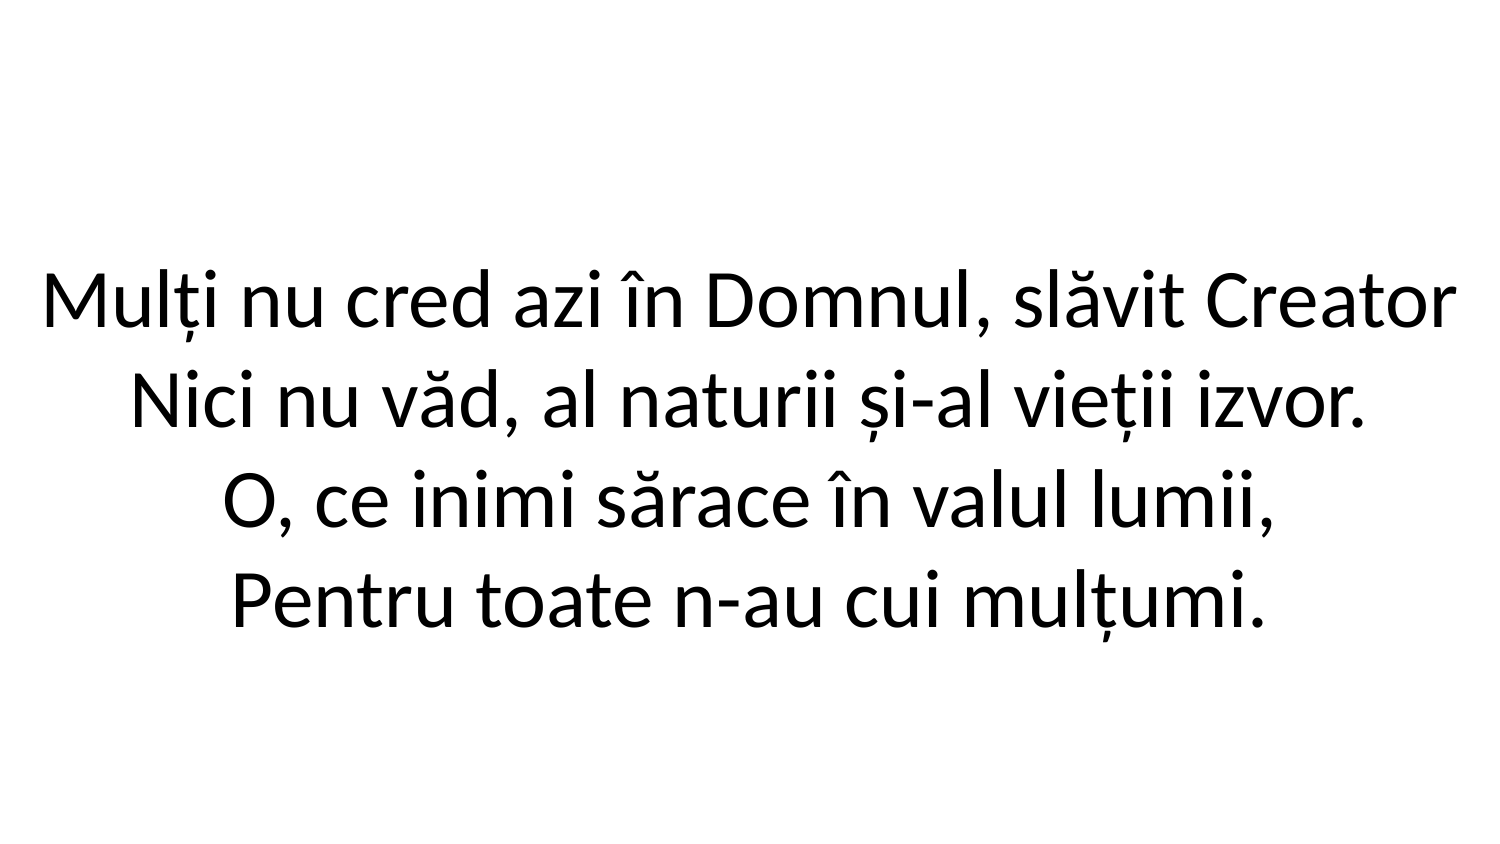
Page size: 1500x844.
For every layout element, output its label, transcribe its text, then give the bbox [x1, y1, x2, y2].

text_box Mulți nu cred azi în Domnul, slăvit Creator Nici nu văd, al naturii și-al vieții izvor. O, ce inimi sărace în valul lumii, Pentru toate n-au cui mulțumi. [25, 192, 1475, 652]
